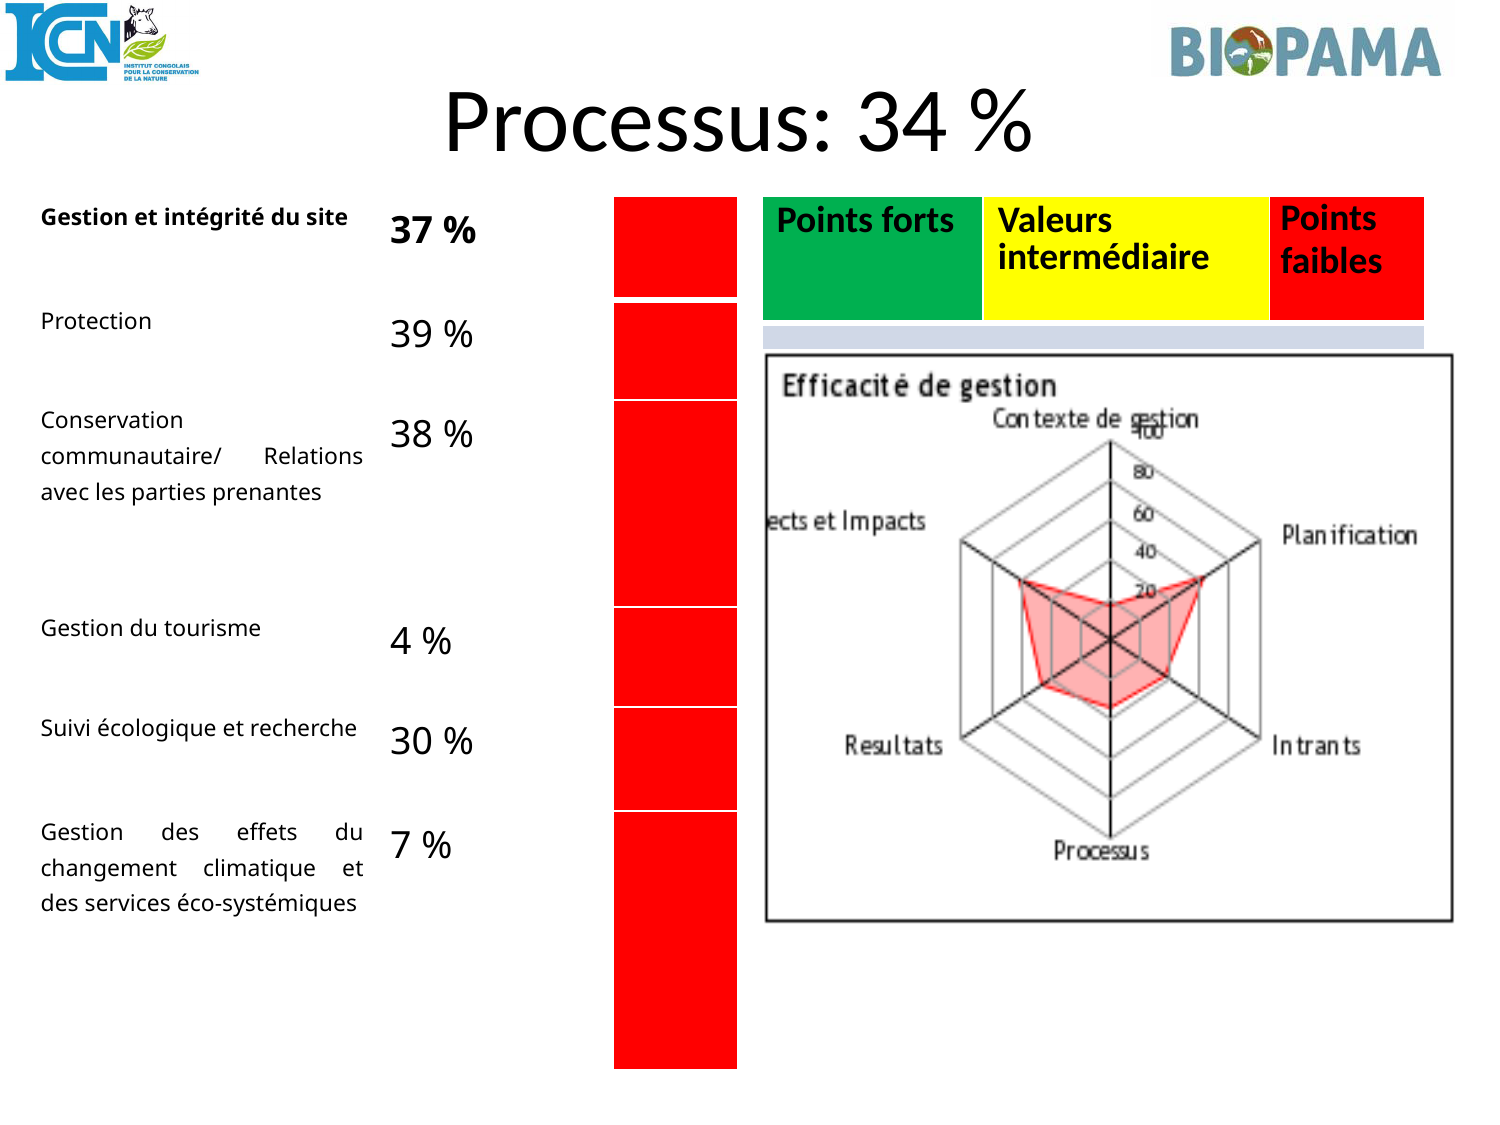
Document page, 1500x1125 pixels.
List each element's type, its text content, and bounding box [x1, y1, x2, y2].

table_cell 30 % [376, 708, 612, 810]
picture [761, 349, 1459, 929]
table_header [614, 197, 737, 297]
table_cell [614, 708, 737, 810]
table_cell 39 % [376, 303, 612, 399]
table_header 37 % [376, 197, 612, 297]
table_cell [614, 812, 737, 1069]
table_cell Suivi écologique et recherche [30, 708, 374, 810]
table_cell Gestion du tourisme [30, 608, 374, 706]
table_header Gestion et intégrité du site [30, 197, 374, 297]
table_cell [763, 326, 1424, 348]
table_cell Gestion des effets du changement climatique et des services éco-systémiques [30, 812, 374, 1069]
table_cell 7 % [376, 812, 612, 1069]
table_cell [614, 303, 737, 399]
table_cell [614, 608, 737, 706]
table_header Points forts [763, 197, 982, 320]
table_header Valeurs intermédiaire [984, 197, 1269, 320]
table_cell 4 % [376, 608, 612, 706]
title Processus: 34 % [0, 45, 1500, 185]
picture [0, 0, 202, 85]
table_header Points faibles [1270, 197, 1424, 320]
picture [1151, 0, 1455, 77]
table_cell [614, 401, 737, 606]
table_cell Protection [30, 303, 374, 399]
table_cell Conservation communautaire/ Relations avec les parties prenantes [30, 401, 374, 606]
table_cell 38 % [376, 401, 612, 606]
